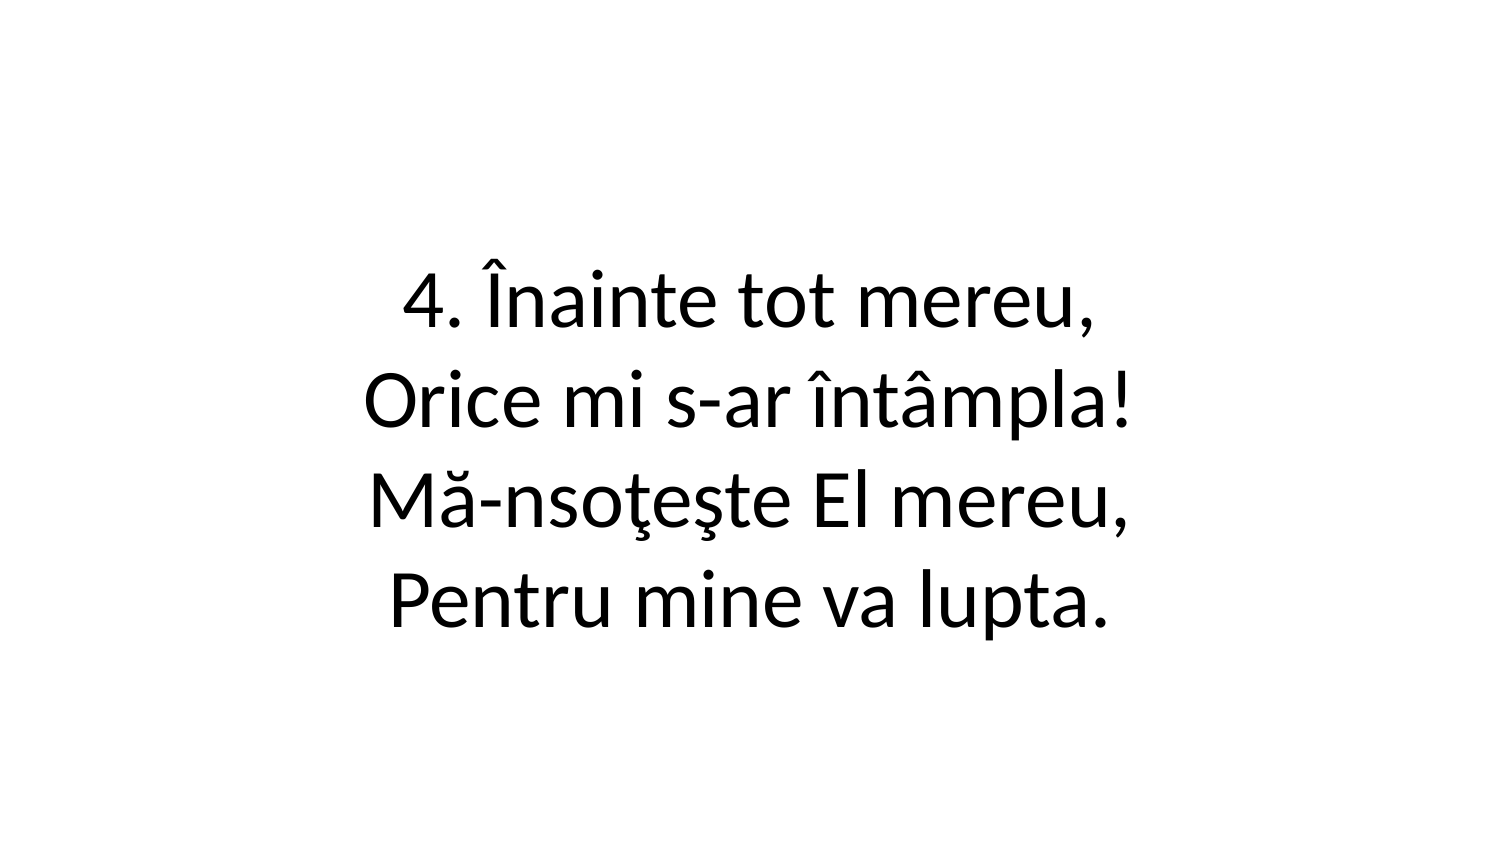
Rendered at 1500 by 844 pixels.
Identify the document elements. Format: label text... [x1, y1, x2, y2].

text_box 4. Înainte tot mereu, Orice mi s-ar întâmpla! Mă-nsoţeşte El mereu, Pentru mine va lupta. [348, 192, 1152, 652]
